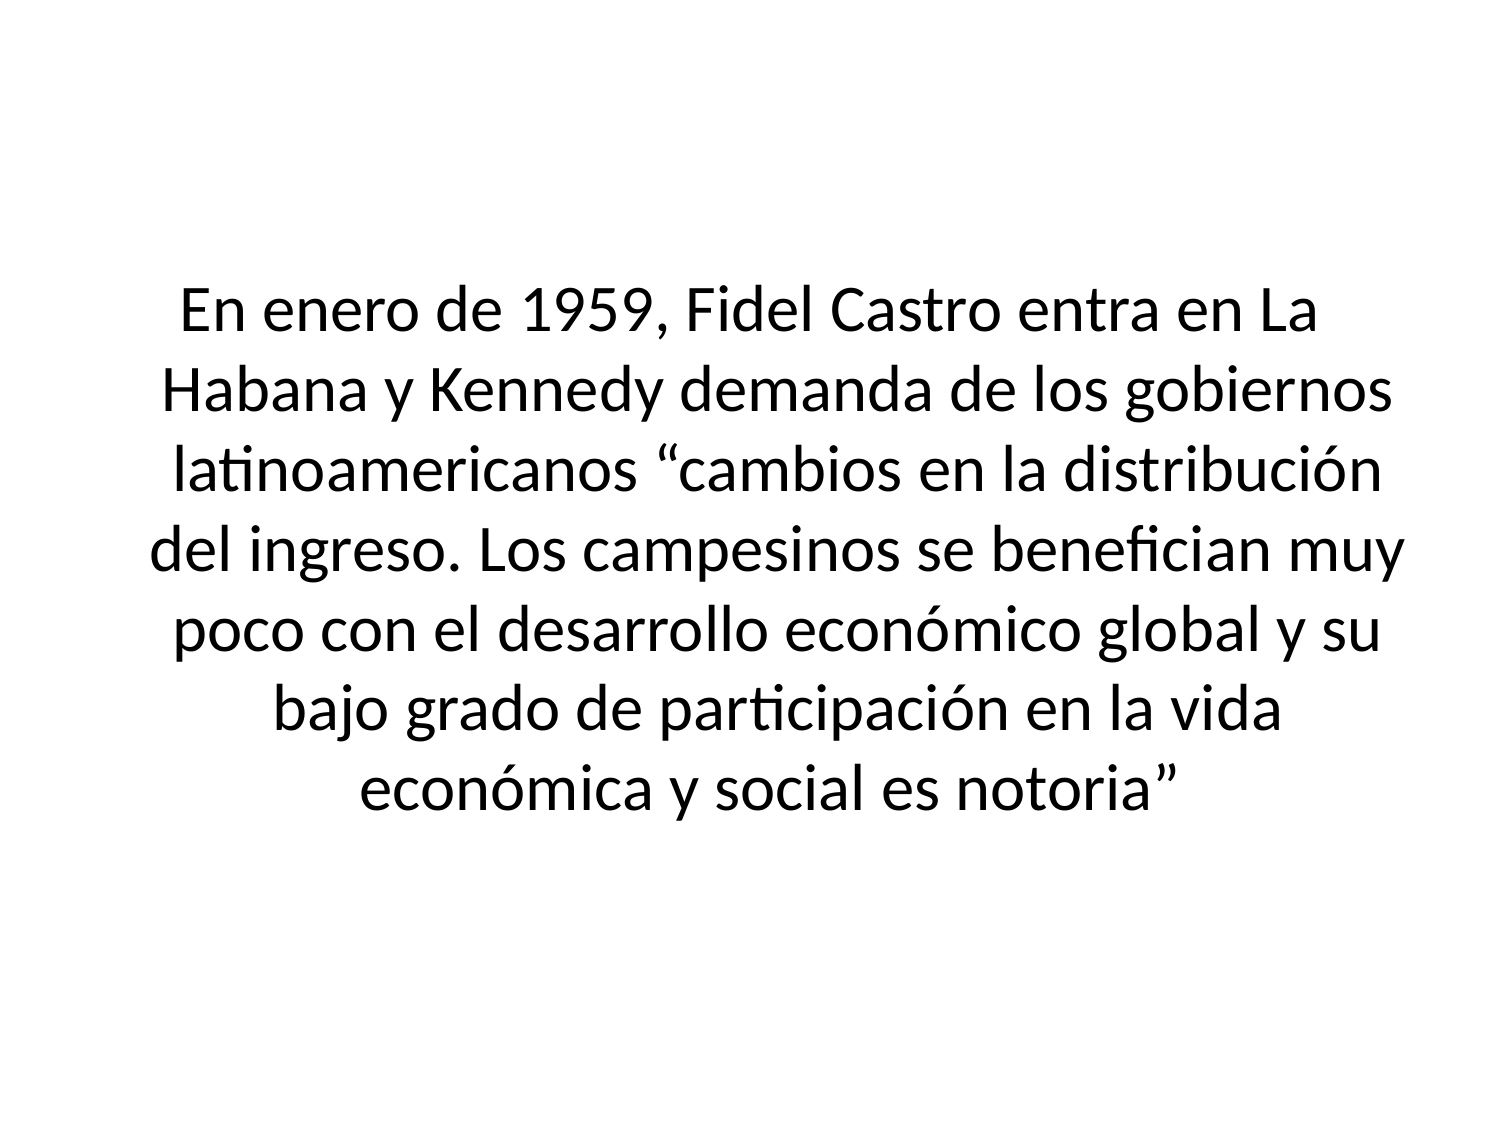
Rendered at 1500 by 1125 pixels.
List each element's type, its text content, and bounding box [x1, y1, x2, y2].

list En enero de 1959, Fidel Castro entra en La Habana y Kennedy demanda de los gobiernos latinoamericanos “cambios en la distribución del ingreso. Los campesinos se benefician muy poco con el desarrollo económico global y su bajo grado de participación en la vida económica y social es notoria” [75, 70, 1425, 1005]
